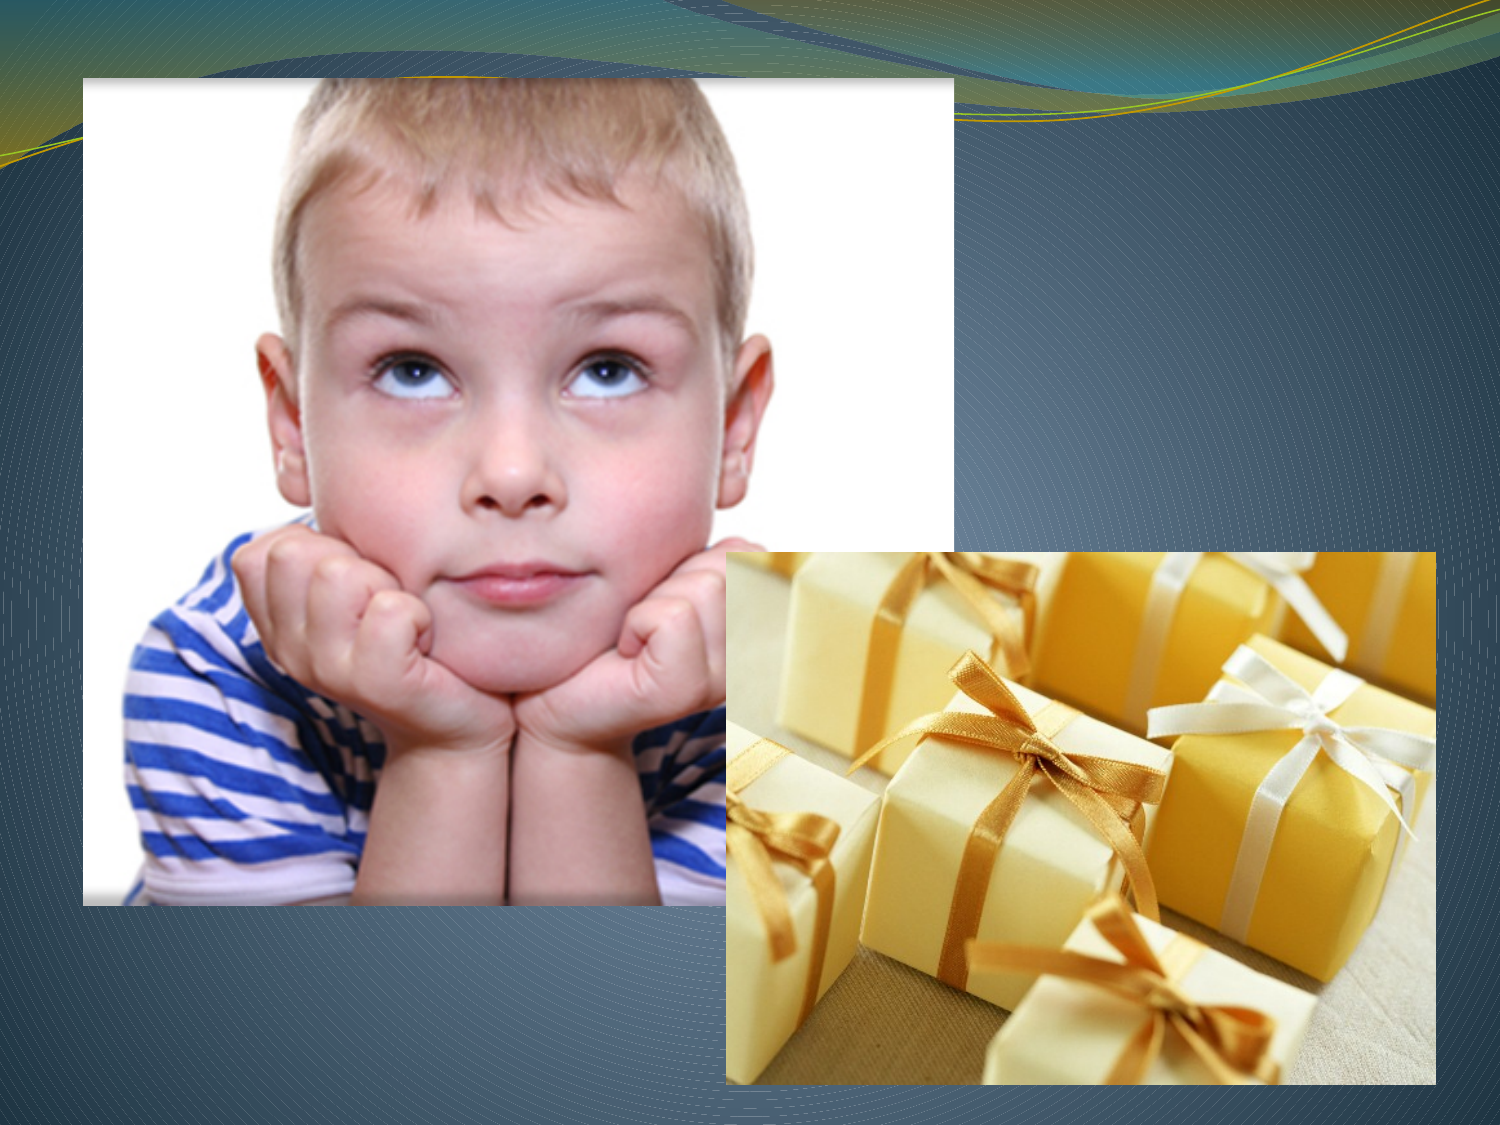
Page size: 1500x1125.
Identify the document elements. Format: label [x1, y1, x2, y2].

picture [82, 77, 1436, 1086]
